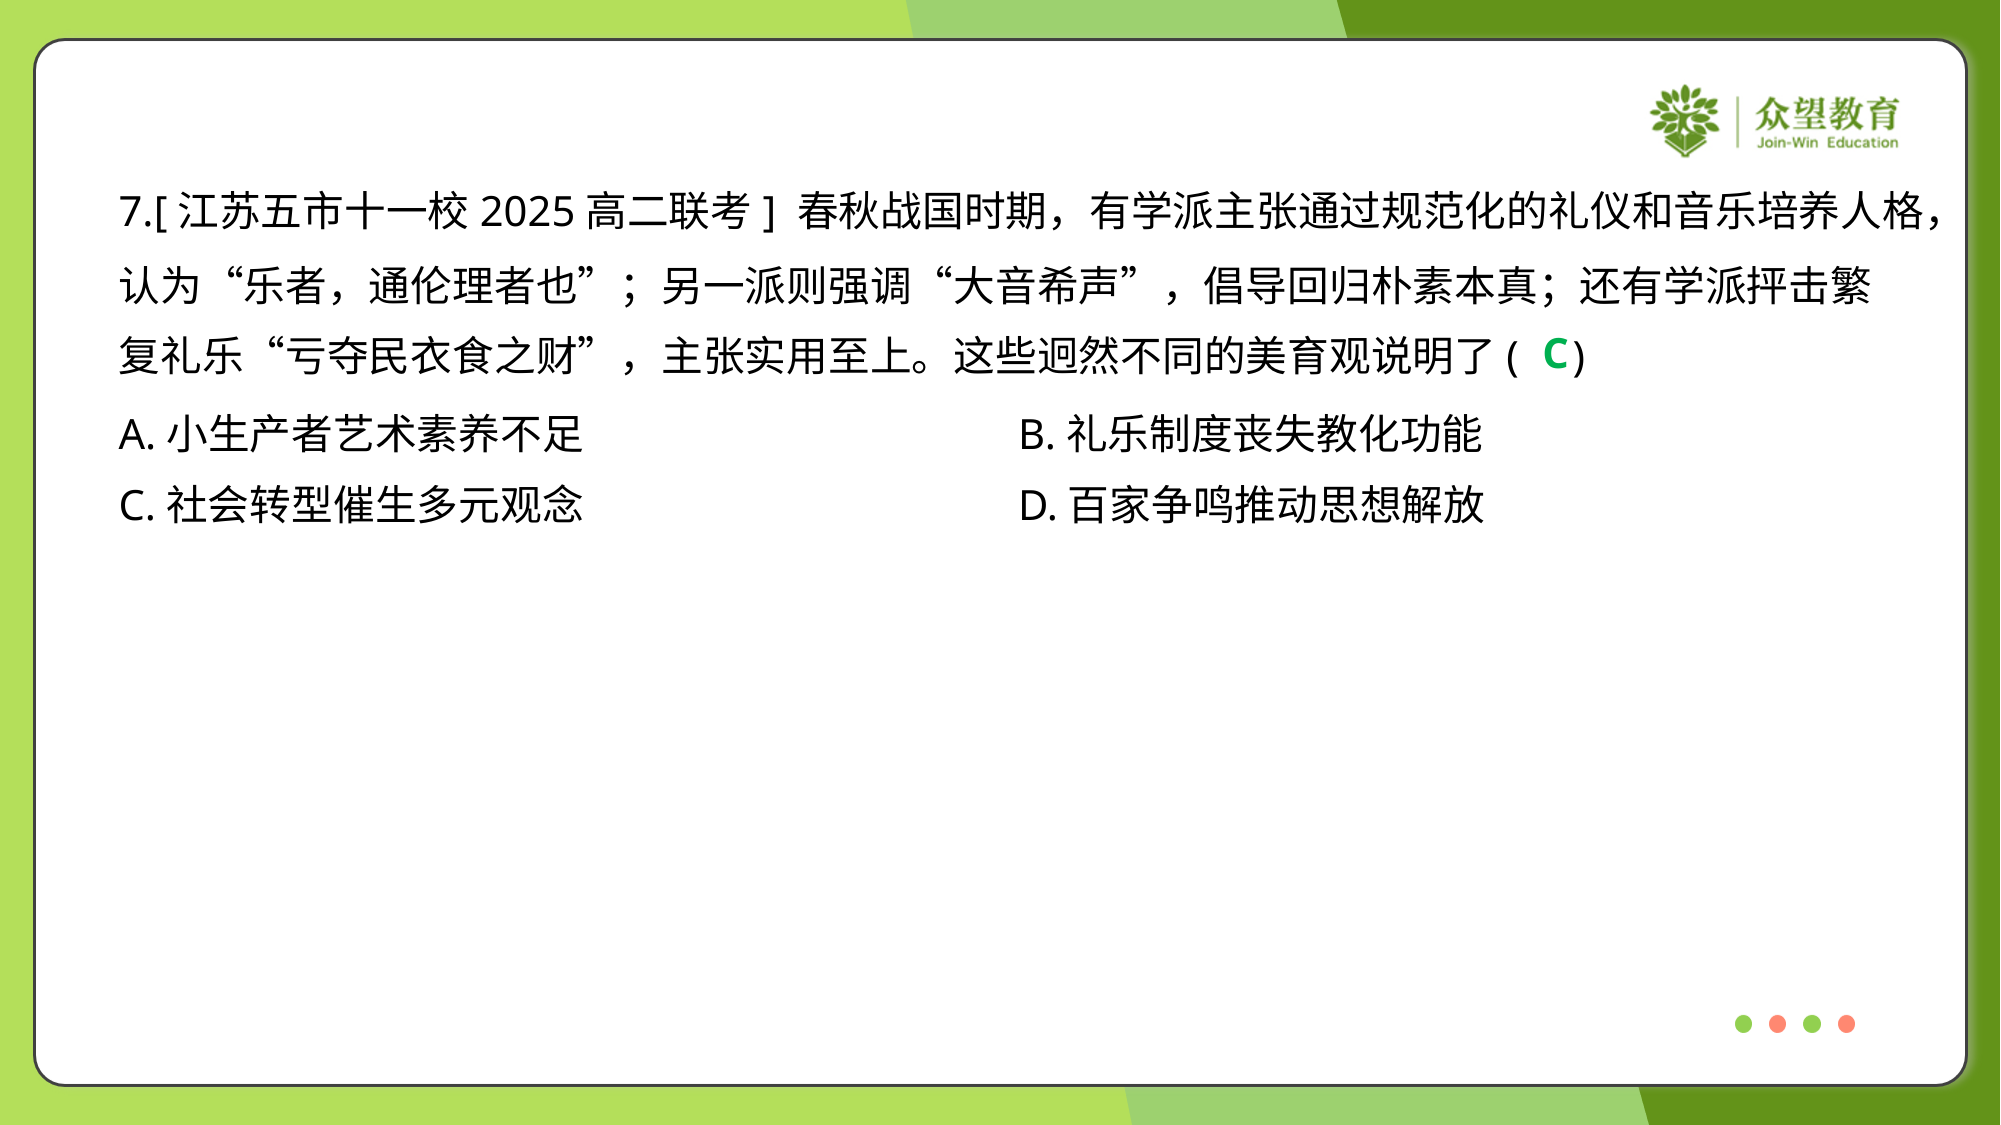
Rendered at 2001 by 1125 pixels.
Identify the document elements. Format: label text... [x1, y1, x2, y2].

text_box C [1526, 306, 1585, 371]
text_box A.小生产者艺术素养不足 B.礼乐制度丧失教化功能 C.社会转型催生多元观念 D.百家争鸣推动思想解放 [118, 382, 1883, 522]
picture [0, 0, 2000, 1125]
text_box 7.[江苏五市十一校2025高二联考] 春秋战国时期，有学派主张通过规范化的礼仪和音乐培养人格， 认为“乐者，通伦理者也”；另一派则强调“大音希声”，倡导回归朴素本真；还有学派抨击繁 复礼乐“亏夺民衣食之财”，主张实用至上。这些迥然不同的美育观说明了( ) [118, 159, 1883, 373]
